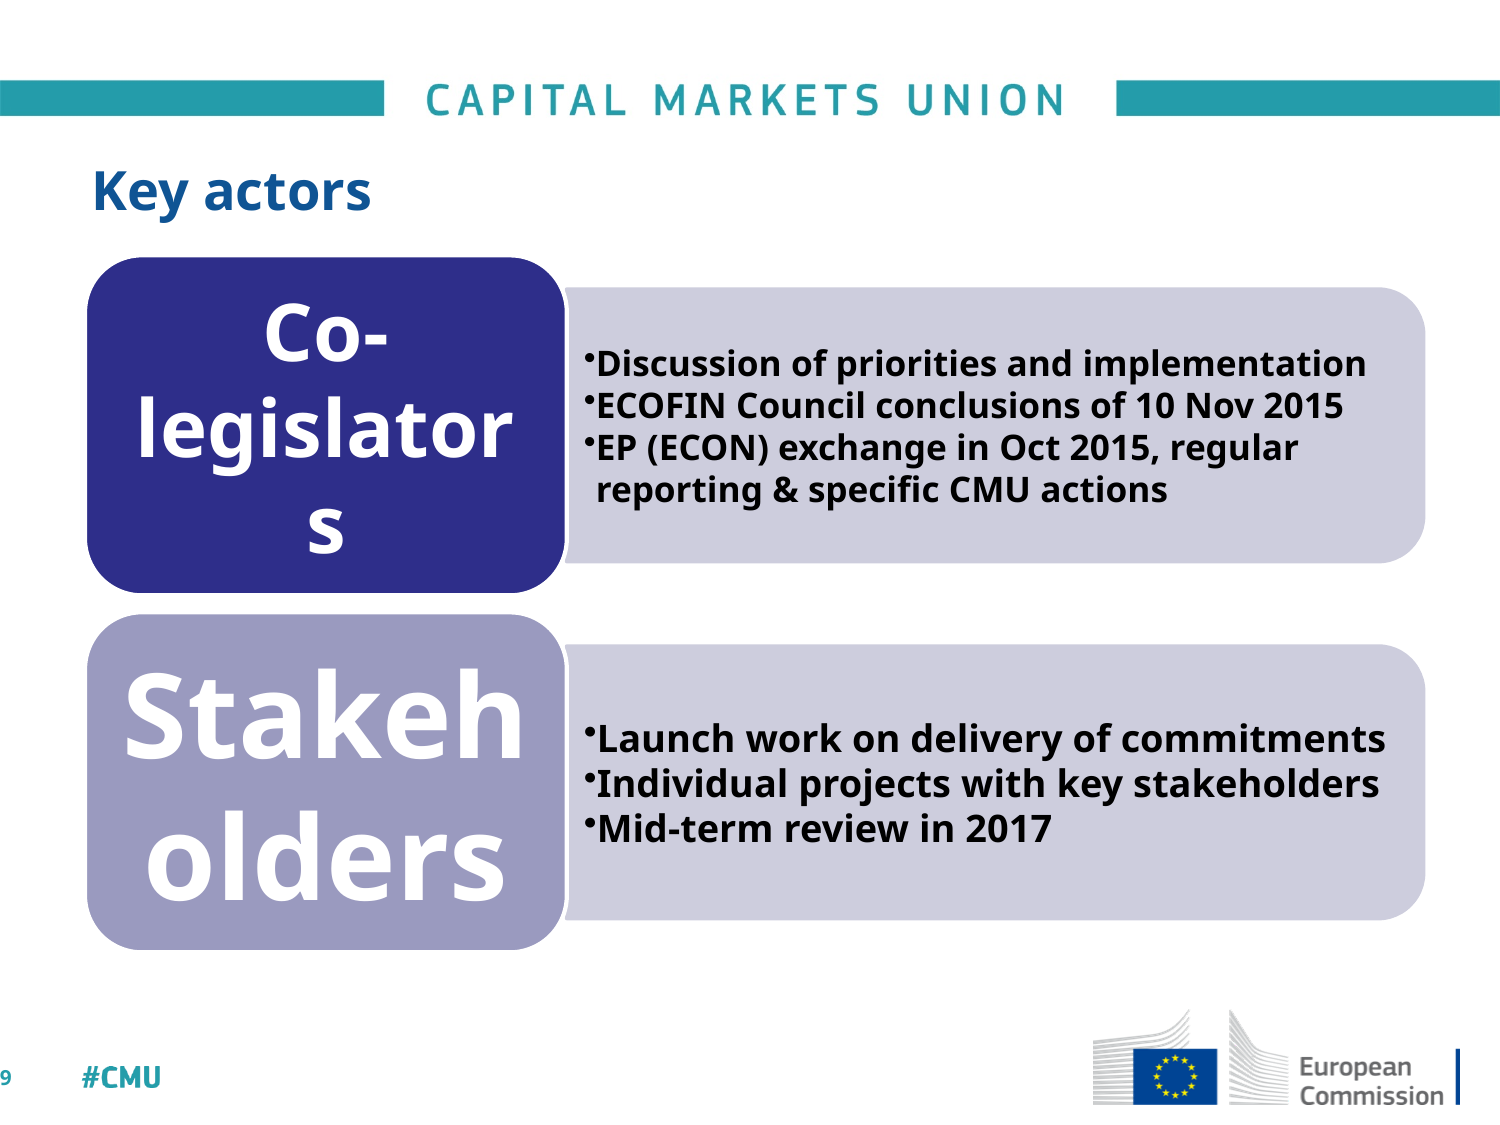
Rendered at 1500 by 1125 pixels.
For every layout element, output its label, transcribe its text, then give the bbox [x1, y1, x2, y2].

picture [0, 30, 1500, 159]
picture [81, 1066, 160, 1088]
text_box Key actors [76, 148, 1436, 244]
picture [1092, 1008, 1461, 1106]
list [84, 255, 1424, 953]
